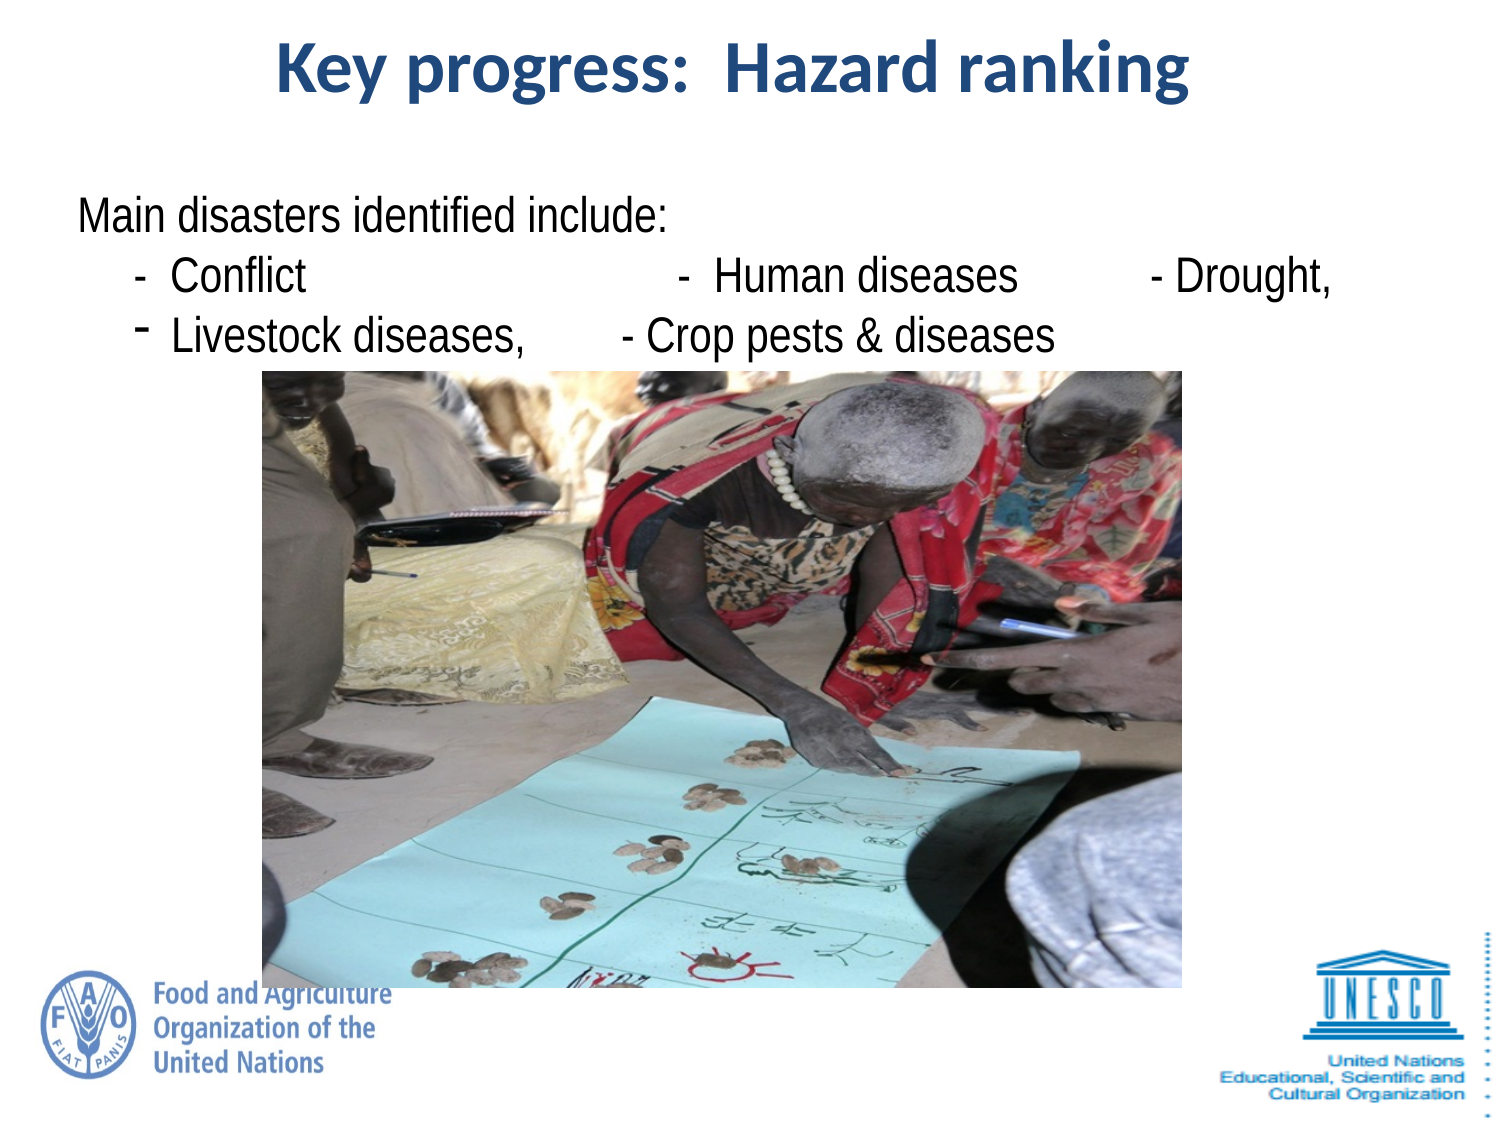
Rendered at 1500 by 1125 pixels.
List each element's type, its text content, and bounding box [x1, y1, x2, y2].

picture [0, 371, 1182, 1125]
text_box Main disasters identified include: - Conflict - Human diseases - Drought, Livestock diseases, - Crop pests & diseases [62, 174, 1463, 370]
picture [1214, 931, 1500, 1125]
title Key progress: Hazard ranking [58, 0, 1409, 125]
